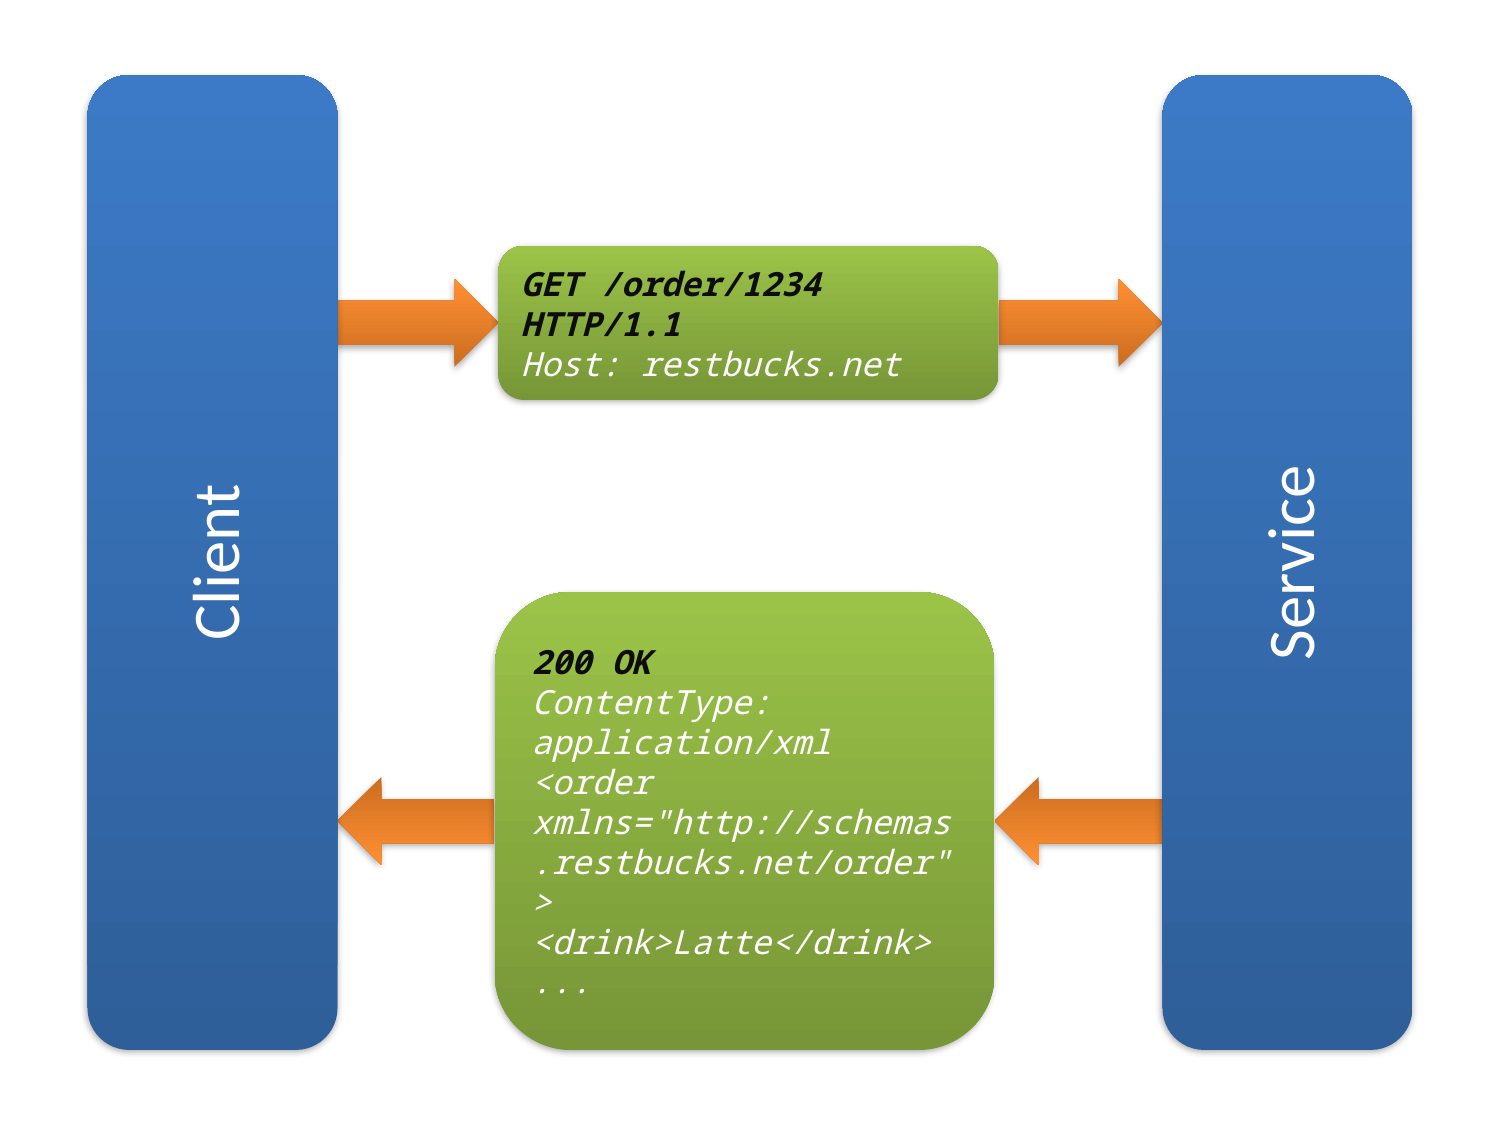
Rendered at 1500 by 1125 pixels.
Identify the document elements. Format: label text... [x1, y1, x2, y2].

text_box Client [87, 74, 338, 1050]
text_box 200 OK ContentType: application/xml <order xmlns="http://schemas.restbucks.net/order"> <drink>Latte</drink> ... [494, 591, 995, 1051]
text_box Service [1162, 74, 1413, 1050]
text_box [1005, 278, 1156, 367]
text_box [344, 278, 492, 367]
text_box GET /order/1234 HTTP/1.1 Host: restbucks.net [498, 245, 999, 400]
text_box [344, 776, 488, 865]
text_box [999, 776, 1156, 865]
